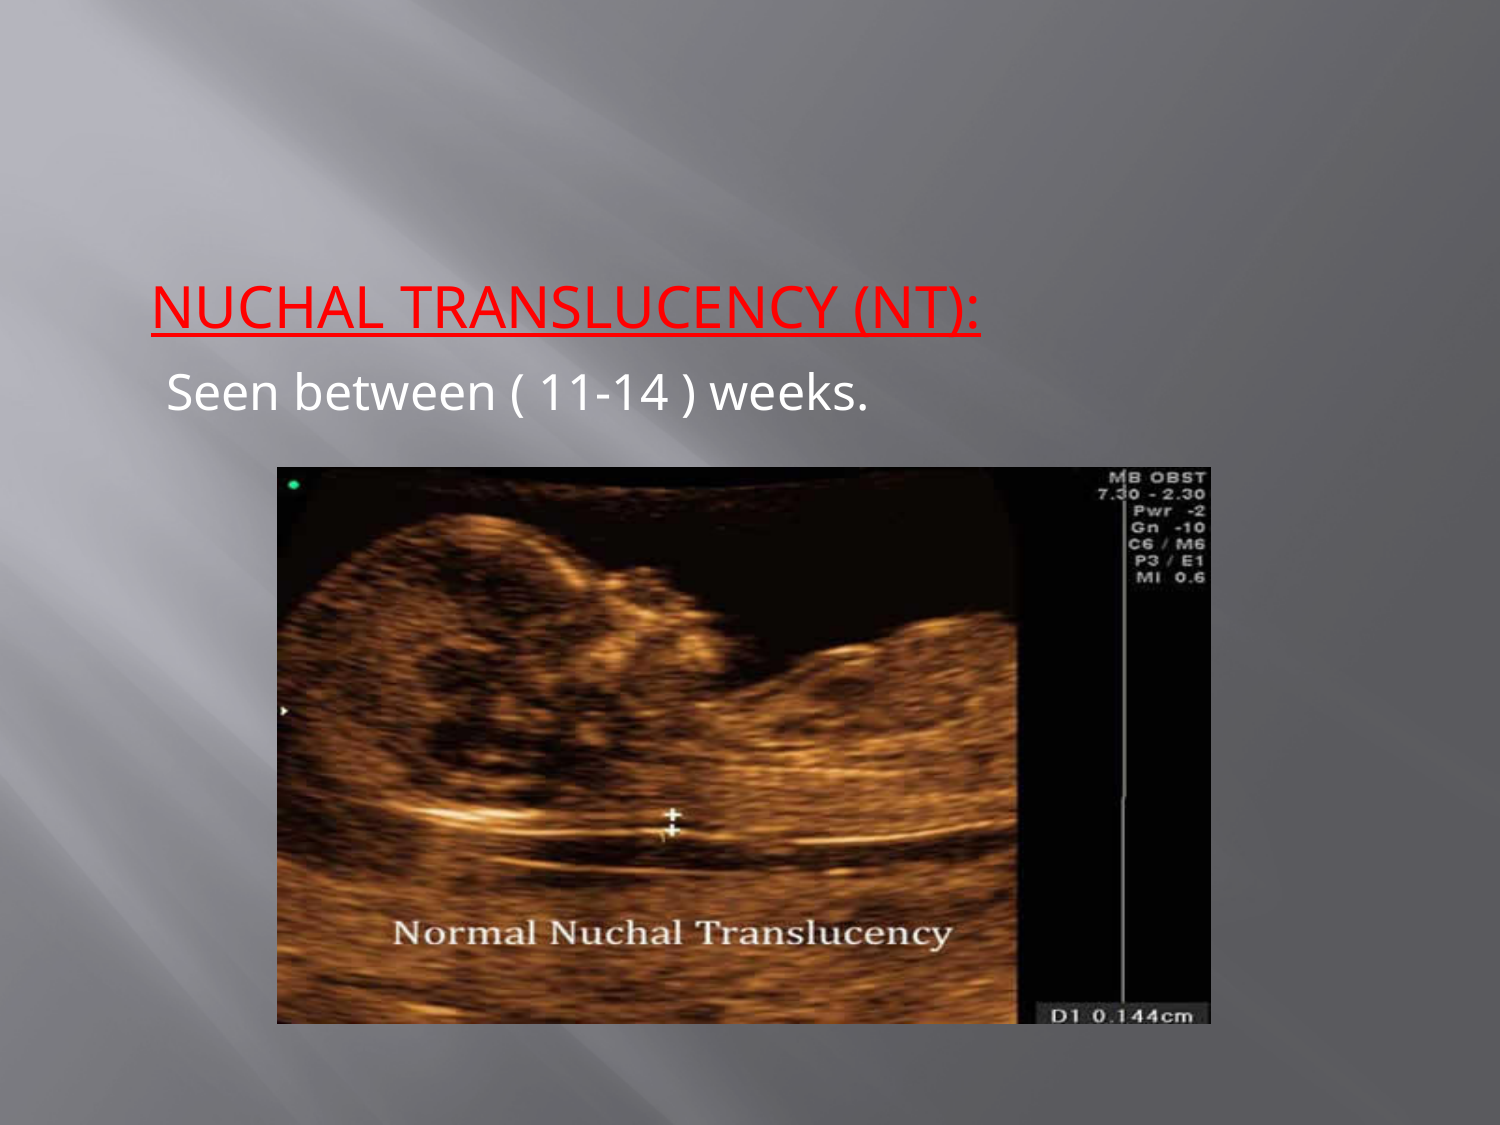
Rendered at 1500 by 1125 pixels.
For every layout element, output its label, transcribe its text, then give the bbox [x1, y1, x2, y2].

list NUCHAL TRANSLUCENCY (NT): Seen between ( 11-14 ) weeks. [75, 262, 1425, 1035]
picture [277, 467, 1211, 1024]
